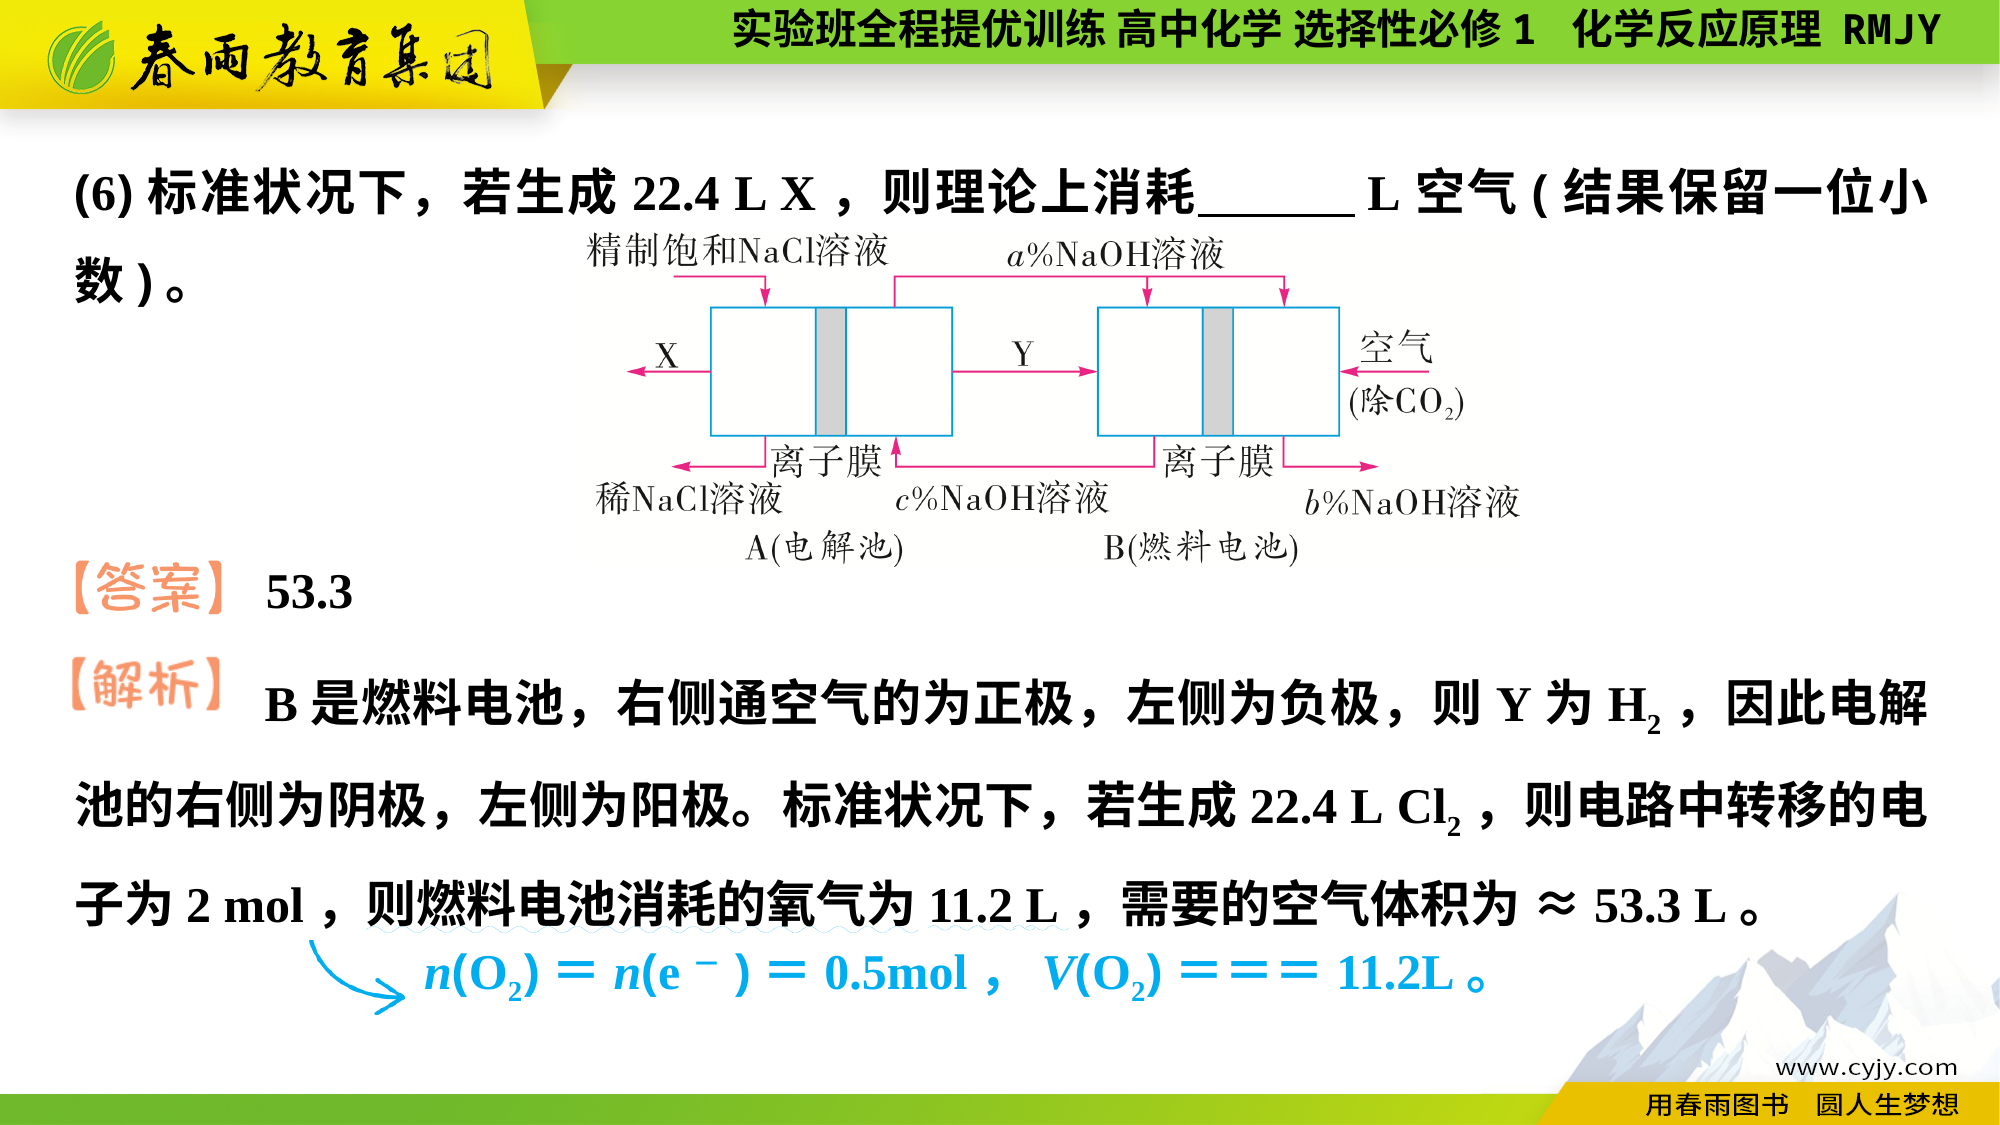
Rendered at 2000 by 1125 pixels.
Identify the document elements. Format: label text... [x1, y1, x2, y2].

list (6)标准状况下，若生成22.4 L X，则理论上消耗 L空气(结果保留一位小数)。 [59, 122, 1944, 229]
picture [0, 0, 2000, 1125]
text_box 53.3 [251, 551, 369, 627]
